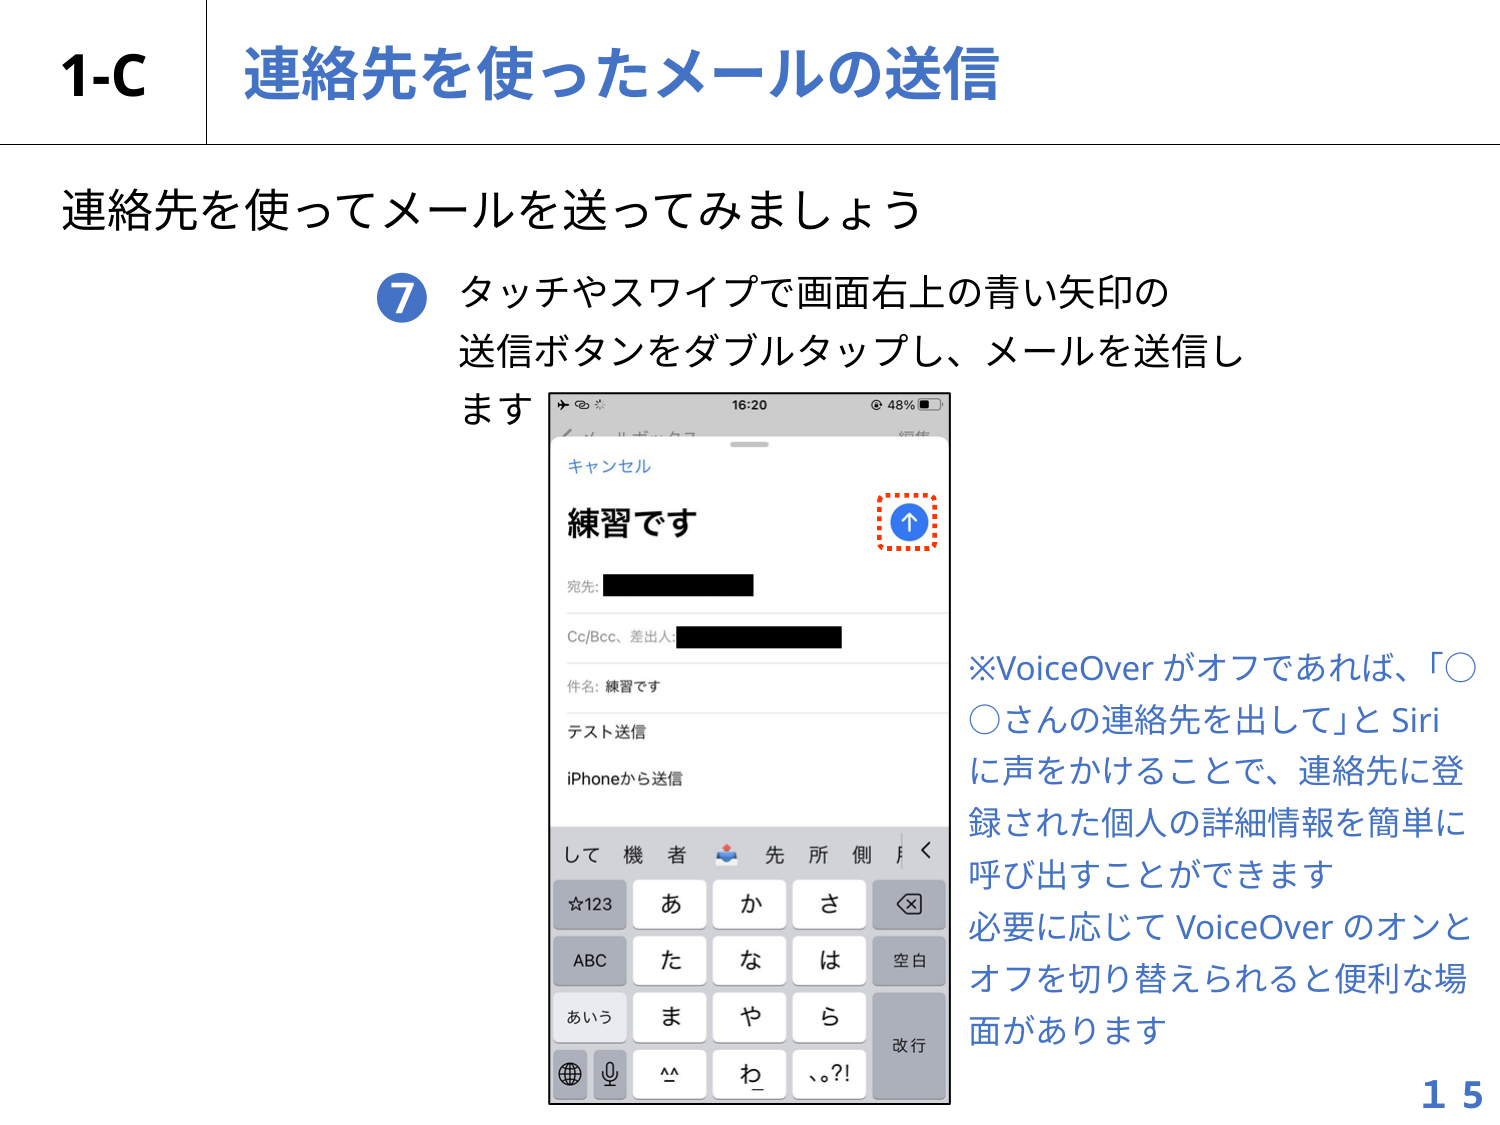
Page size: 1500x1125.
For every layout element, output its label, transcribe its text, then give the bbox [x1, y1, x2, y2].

picture [548, 392, 951, 1105]
text_box １5 [1399, 1063, 1500, 1123]
text_box ❼ [358, 274, 435, 343]
text_box 連絡先を使ってメールを送ってみましょう [46, 180, 1500, 274]
text_box ※VoiceOverがオフであれば、｢○○さんの連絡先を出して｣とSiriに声をかけることで、連絡先に登録された個人の詳細情報を簡単に呼び出すことができます 必要に応じてVoiceOverのオンとオフを切り替えられると便利な場面があります [953, 627, 1494, 1058]
text_box 1-C [0, 0, 207, 147]
title 連絡先を使ったメールの送信 [228, 36, 1472, 116]
text_box タッチやスワイプで画面右上の青い矢印の 送信ボタンをダブルタップし、メールを送信します [443, 274, 1280, 439]
